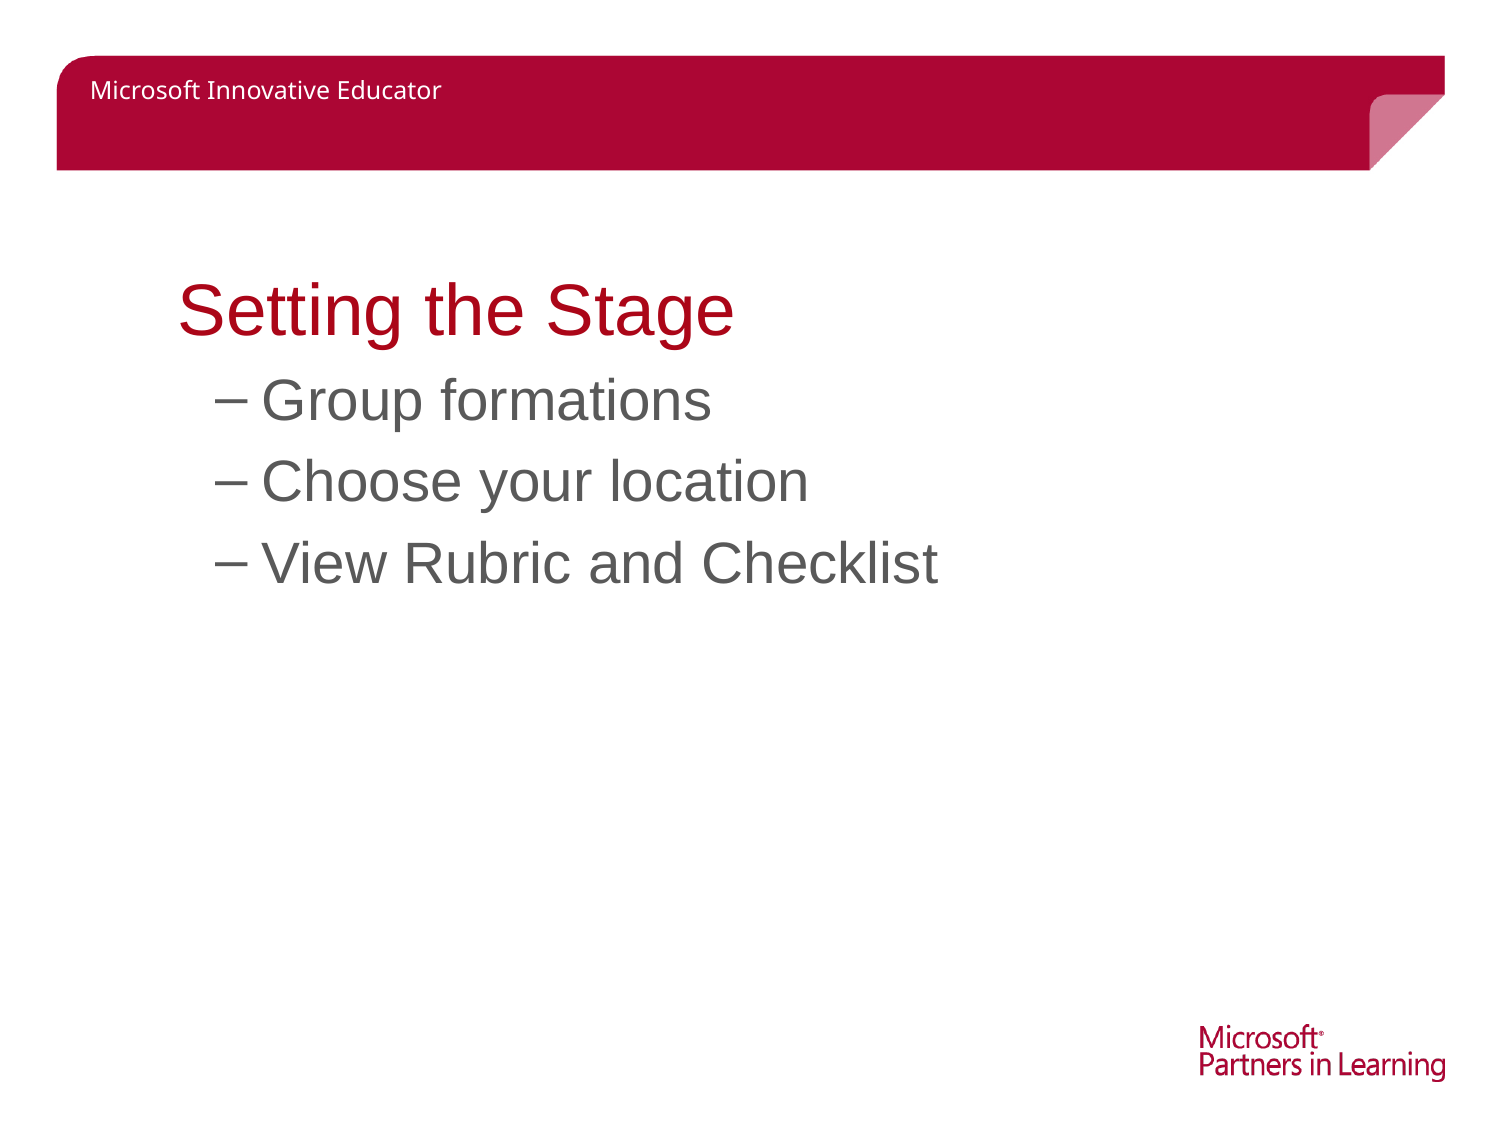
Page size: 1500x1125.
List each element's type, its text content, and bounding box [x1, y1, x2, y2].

title Setting the Stage [162, 212, 1376, 401]
list Group formations Choose your location View Rubric and Checklist [124, 287, 1376, 926]
picture [1200, 1024, 1445, 1082]
picture [0, 0, 1500, 213]
